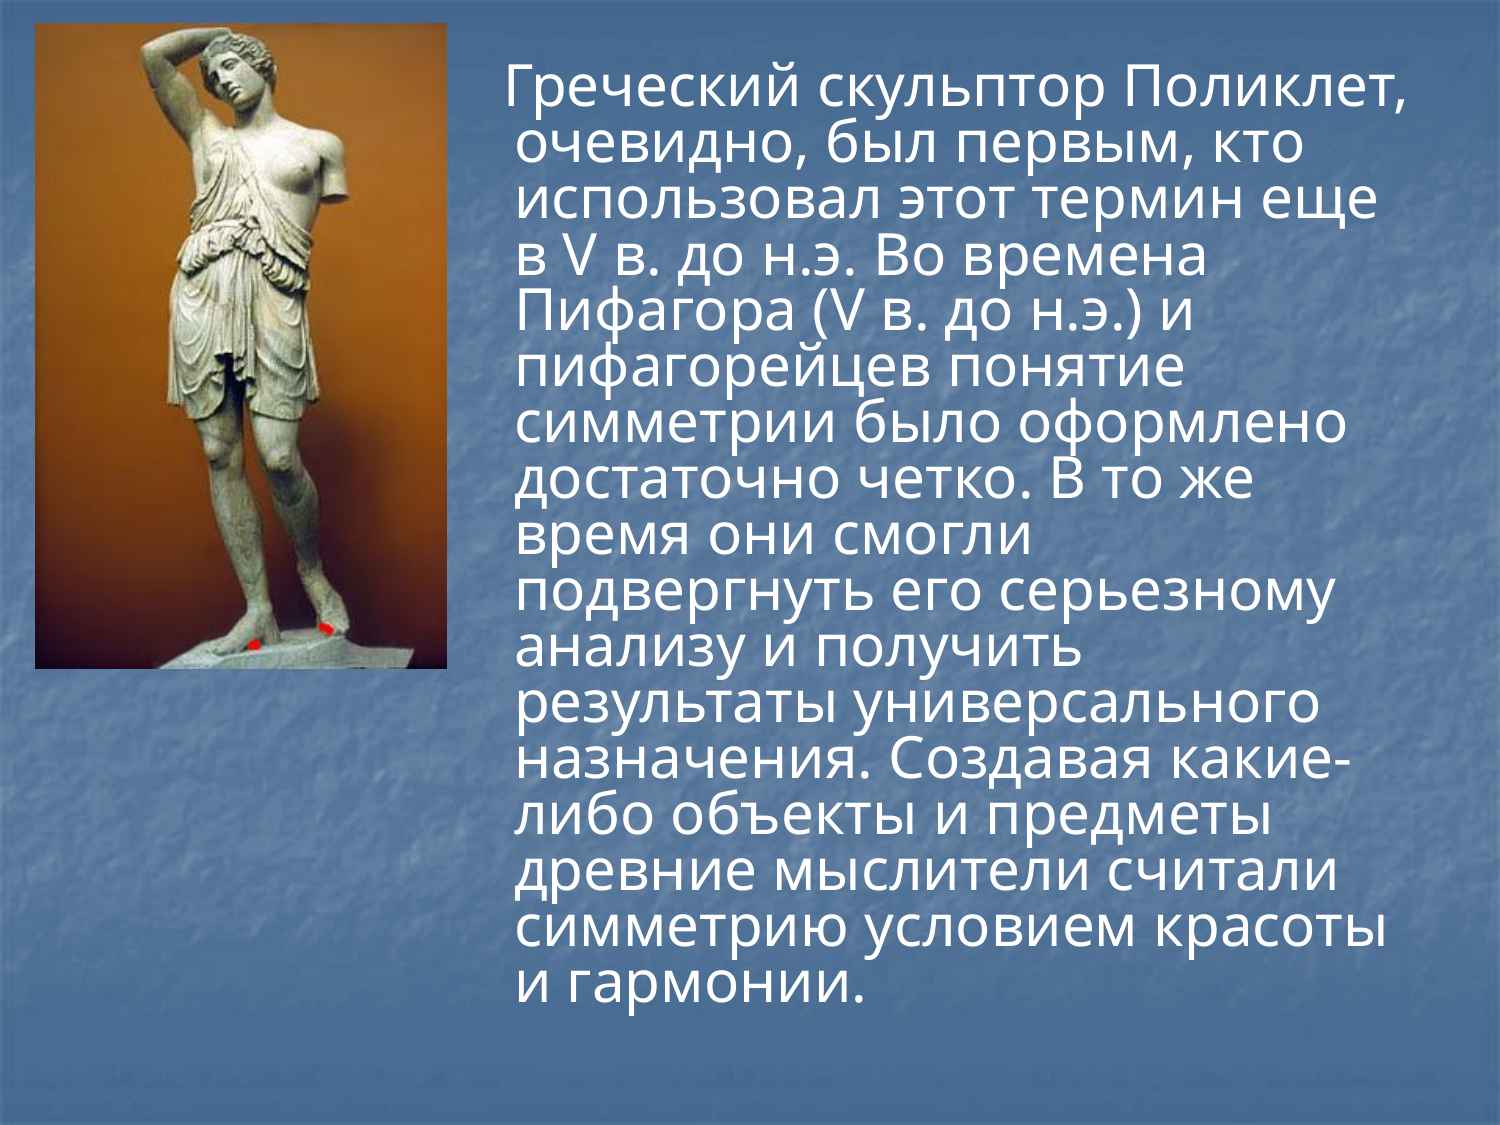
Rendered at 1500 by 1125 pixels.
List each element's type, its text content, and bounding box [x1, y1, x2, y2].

list Греческий скульптор Поликлет, очевидно, был первым, кто использовал этот термин еще в V в. до н.э. Во времена Пифагора (V в. до н.э.) и пифагорейцев понятие симметрии было оформлено достаточно четко. В то же время они смогли подвергнуть его серьезному анализу и получить результаты универсального назначения. Создавая какие-либо объекты и предметы древние мыслители считали симметрию условием красоты и гармонии. [442, 54, 1426, 1007]
picture [34, 23, 447, 669]
